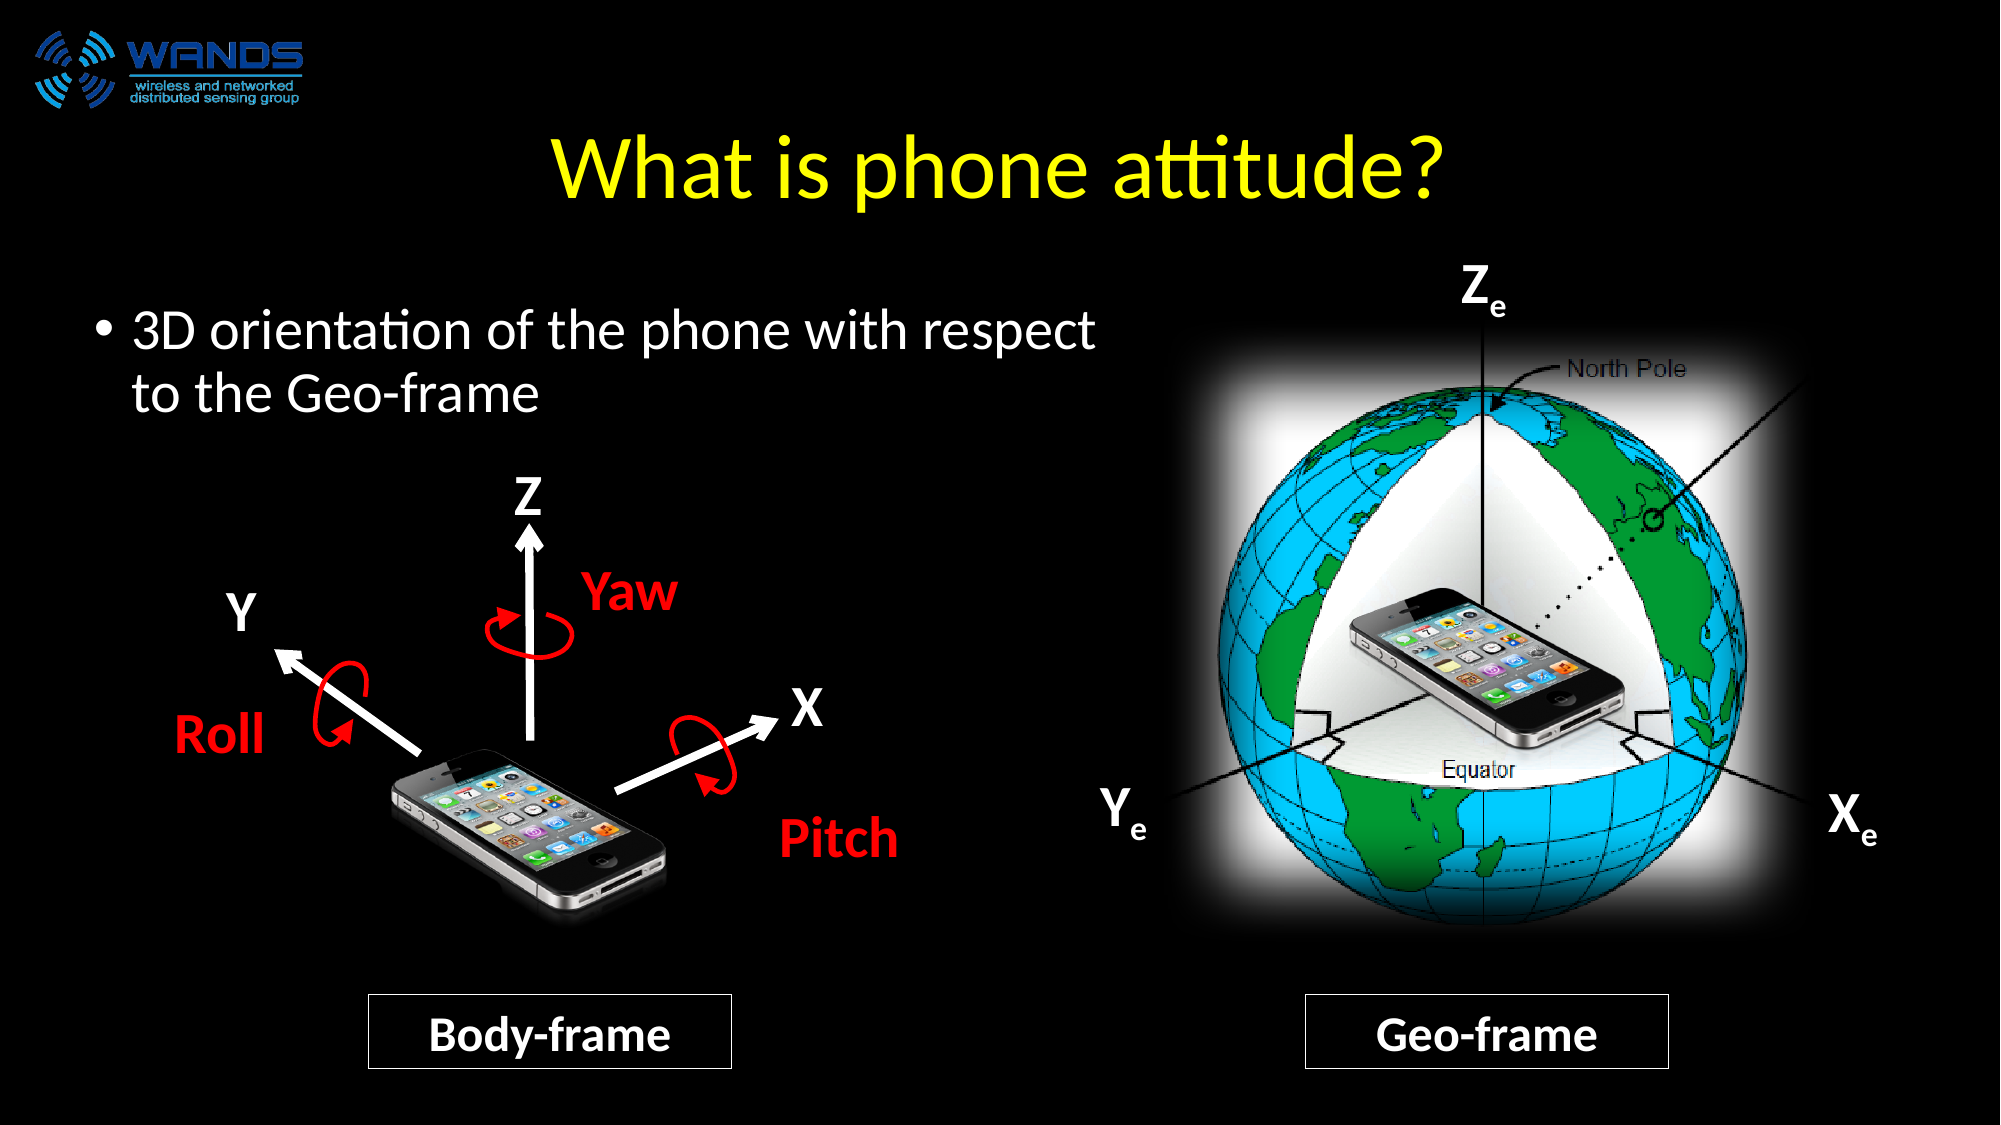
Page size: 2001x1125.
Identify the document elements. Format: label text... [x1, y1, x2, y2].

picture [1162, 318, 1815, 943]
text_box Roll [159, 687, 296, 773]
text_box Z [499, 449, 573, 534]
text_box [274, 649, 420, 754]
text_box Y [211, 565, 285, 651]
picture [35, 28, 303, 109]
text_box Xe [1815, 766, 1932, 861]
text_box Ze [1447, 237, 1561, 318]
text_box Body-frame [368, 994, 732, 1069]
text_box [531, 613, 573, 659]
text_box Geo-frame [1305, 994, 1669, 1069]
picture [376, 731, 684, 940]
text_box X [776, 661, 850, 746]
text_box Ye [1085, 760, 1162, 855]
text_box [615, 718, 779, 792]
text_box [486, 607, 529, 658]
text_box Pitch [764, 791, 947, 877]
title What is phone attitude? [137, 59, 1863, 278]
list 3D orientation of the phone with respect to the Geo-frame [79, 291, 1146, 479]
text_box Yaw [566, 544, 713, 630]
